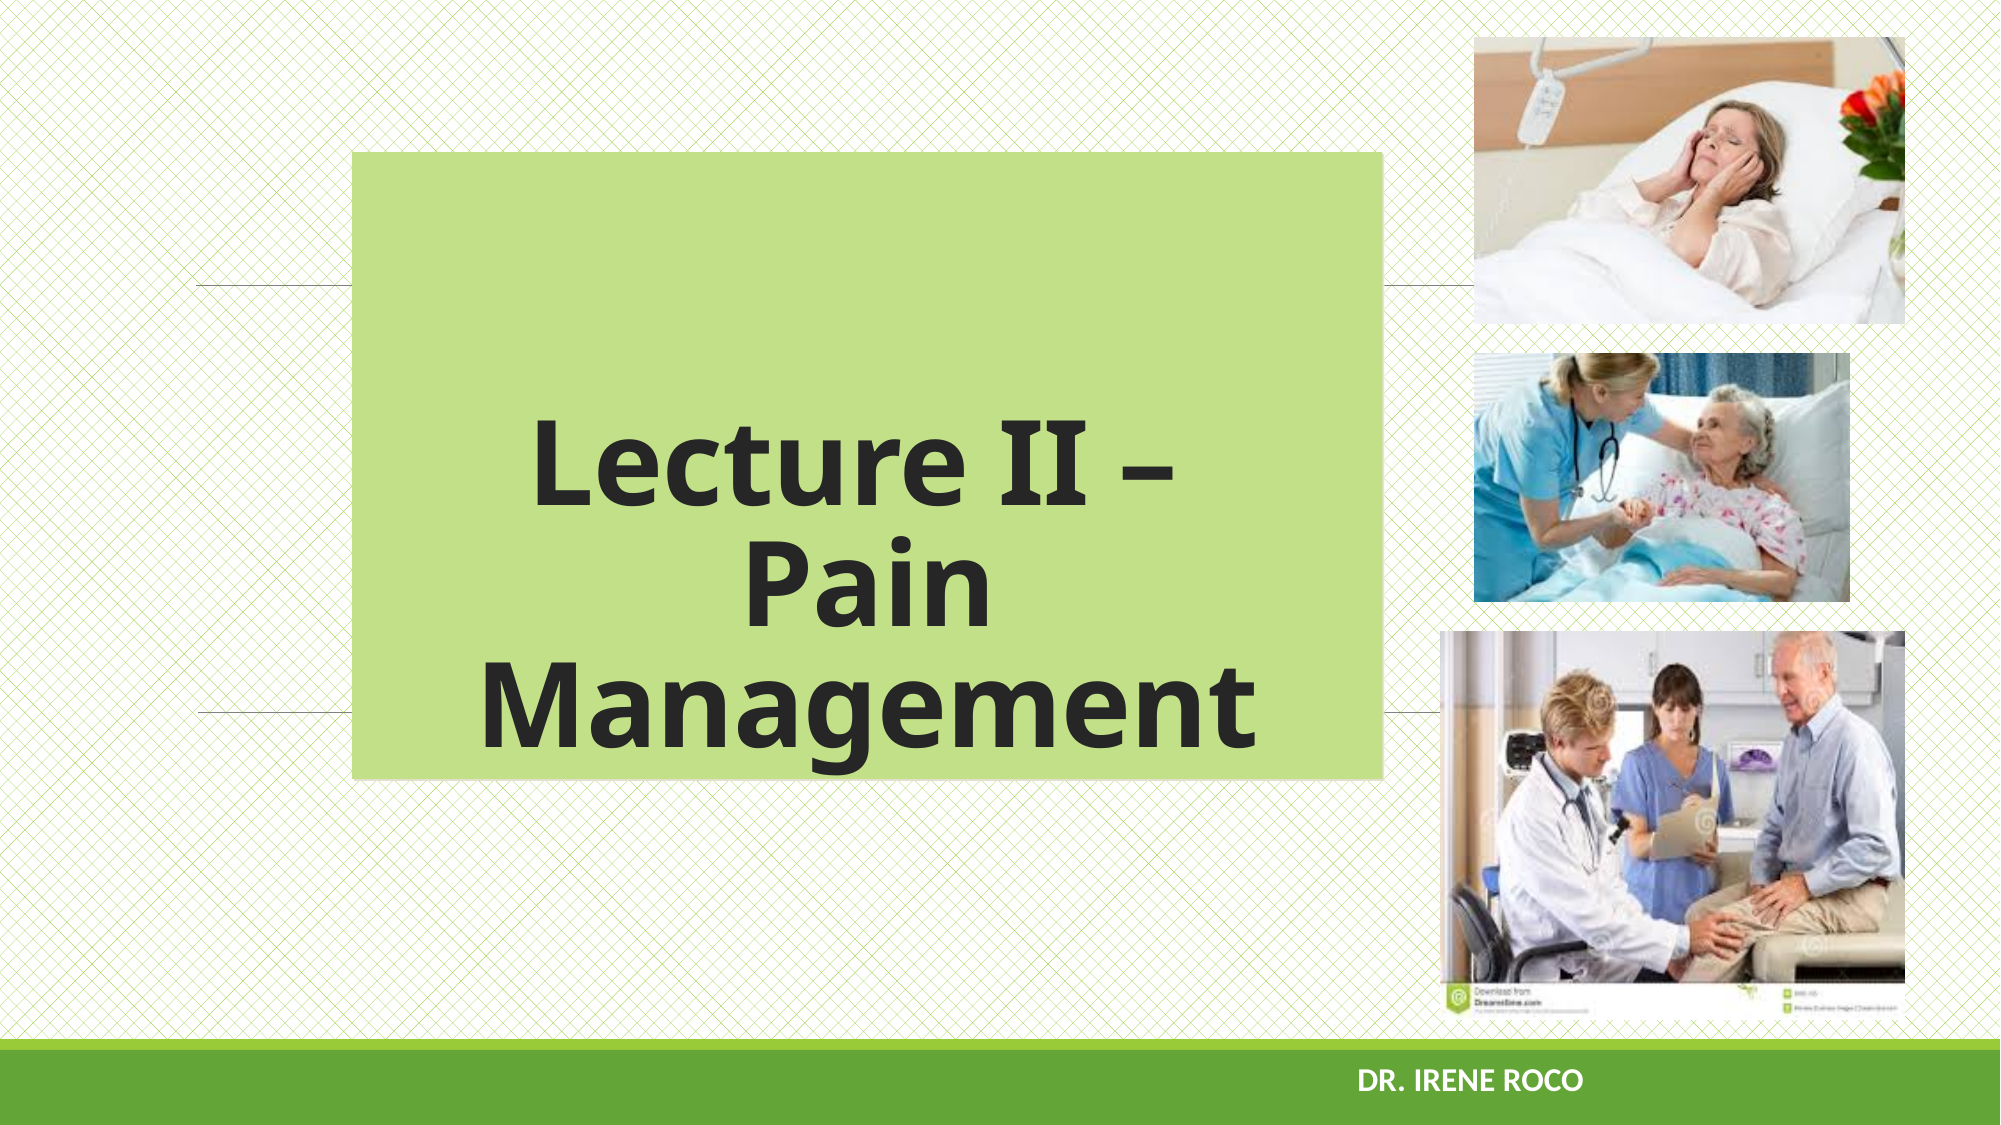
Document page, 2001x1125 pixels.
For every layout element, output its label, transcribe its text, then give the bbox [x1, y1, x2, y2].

footer Dr. Irene Roco [1005, 1047, 1944, 1108]
title Lecture II – Pain Management [351, 152, 1383, 730]
picture [1439, 630, 1905, 1021]
subtitle [180, 730, 1436, 919]
picture [1473, 36, 1905, 324]
picture [1473, 352, 1850, 603]
